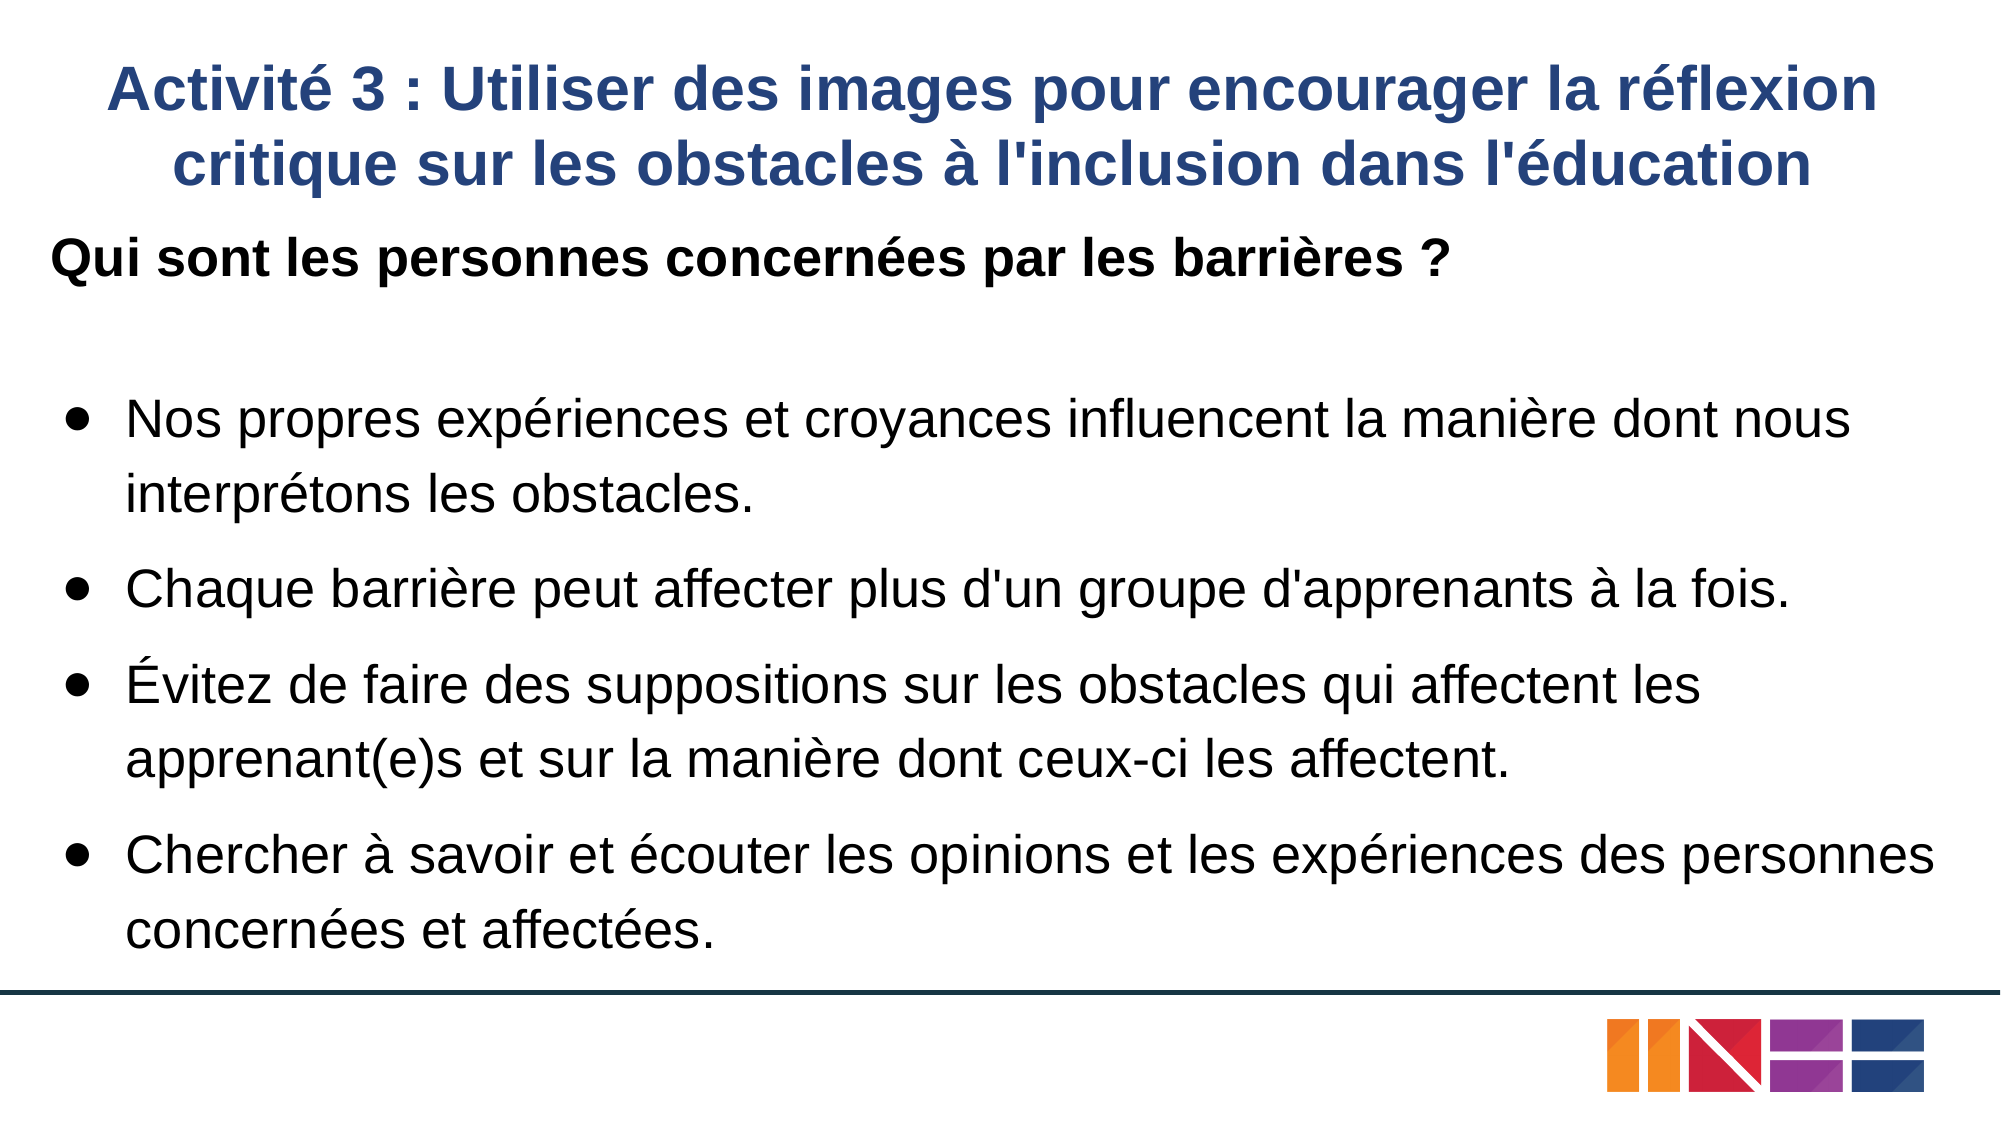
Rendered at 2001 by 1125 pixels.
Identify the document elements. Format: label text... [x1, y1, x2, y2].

title Activité 3 : Utiliser des images pour encourager la réflexion critique sur les obstacles à l'inclusion dans l'éducation [31, 28, 1957, 145]
list Qui sont les personnes concernées par les barrières ? Nos propres expériences et croyances influencent la manière dont nous interprétons les obstacles. Chaque barrière peut affecter plus d'un groupe d'apprenants à la fois. Évitez de faire des suppositions sur les obstacles qui affectent les apprenant(e)s et sur la manière dont ceux-ci les affectent. Chercher à savoir et écouter les opinions et les expériences des personnes concernées et affectées. [31, 203, 1971, 935]
picture [1607, 1019, 1924, 1092]
